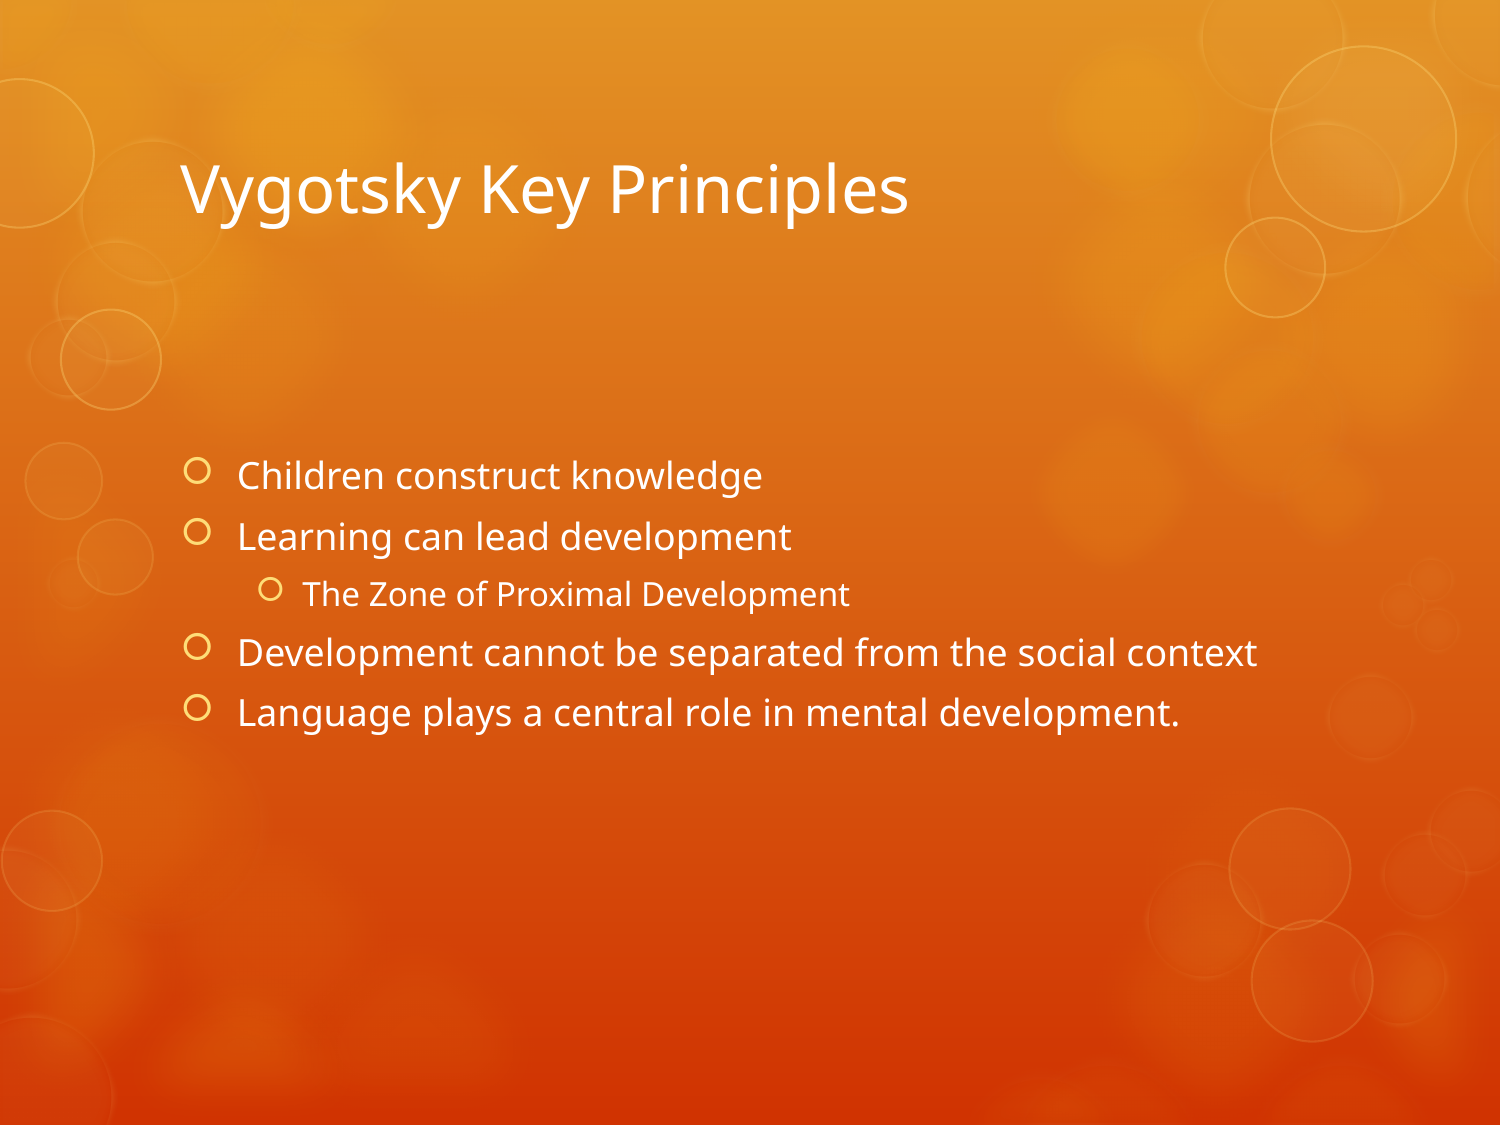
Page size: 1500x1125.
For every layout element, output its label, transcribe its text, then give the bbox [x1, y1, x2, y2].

title Vygotsky Key Principles [165, 110, 1335, 263]
list Children construct knowledge Learning can lead development The Zone of Proximal Development Development cannot be separated from the social context Language plays a central role in mental development. [165, 296, 1335, 962]
